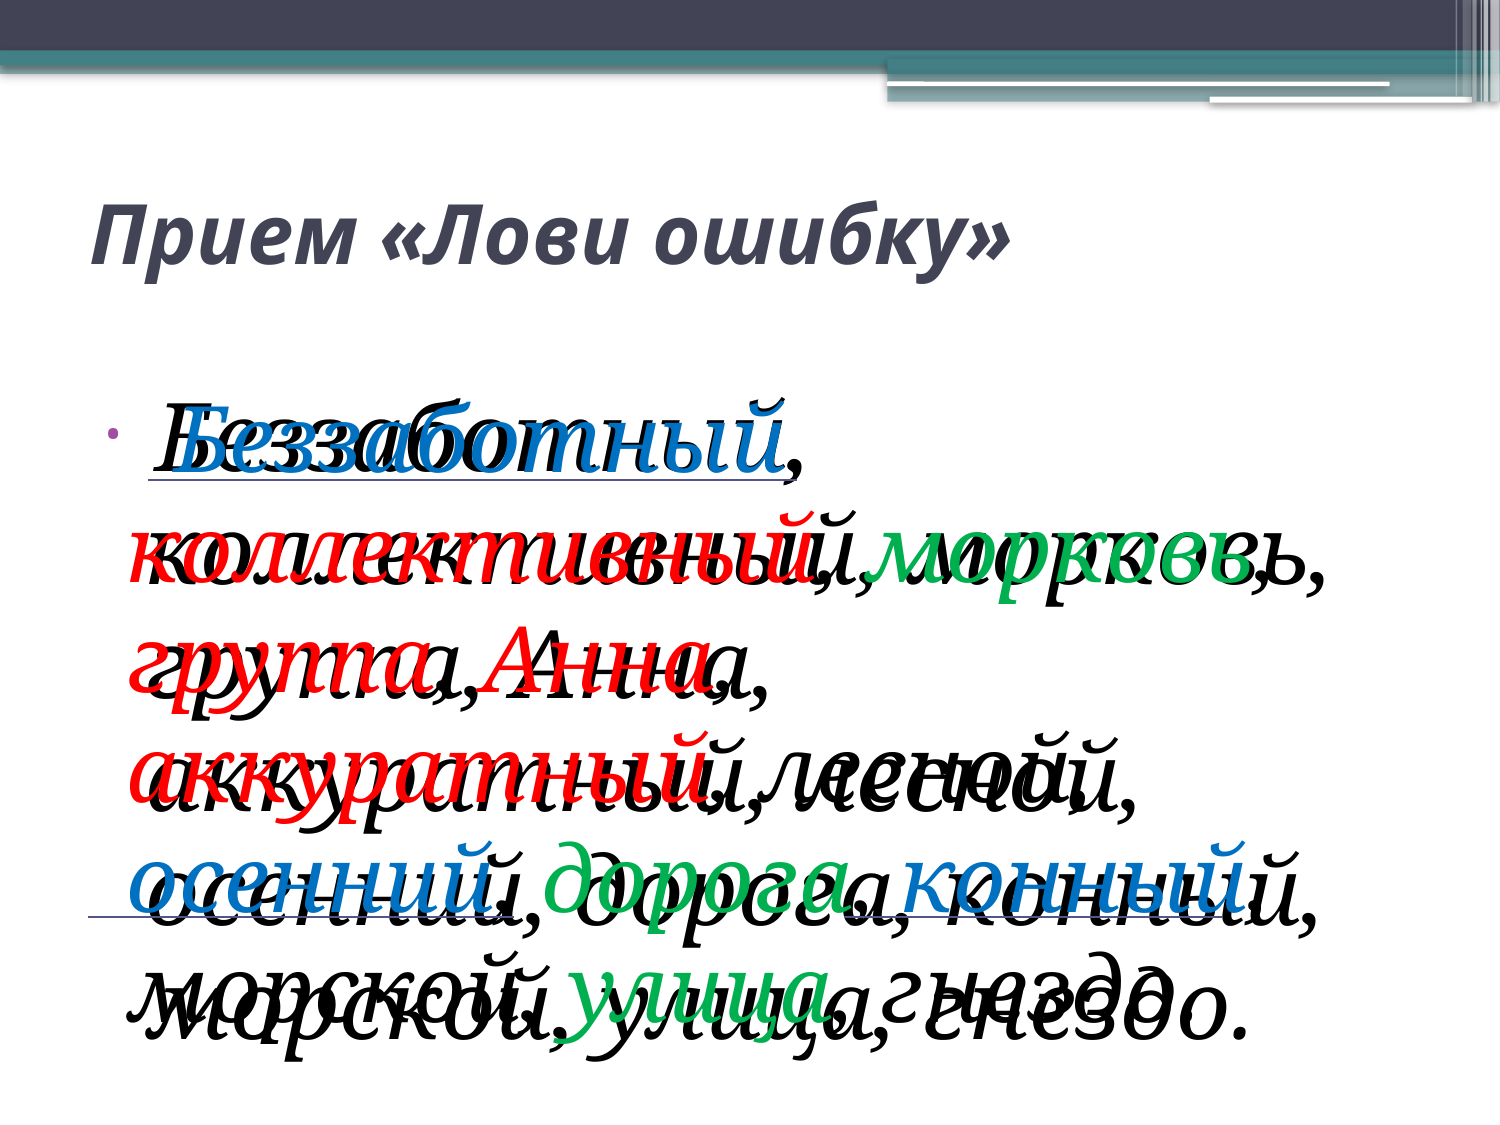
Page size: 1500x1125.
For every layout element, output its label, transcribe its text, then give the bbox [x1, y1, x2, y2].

title Прием «Лови ошибку» [75, 137, 1425, 327]
list Беззаботный, коллективный, морковь, группа, Анна, аккуратный, лесной, осенний, дорога, конный, морской, улица, гнездо. [75, 368, 1425, 1071]
text_box Беззаботный, коллективный, морковь, группа, Анна, аккуратный, лесной, осенний, дорога, конный, морской, улица, гнездо. [112, 373, 1341, 1048]
